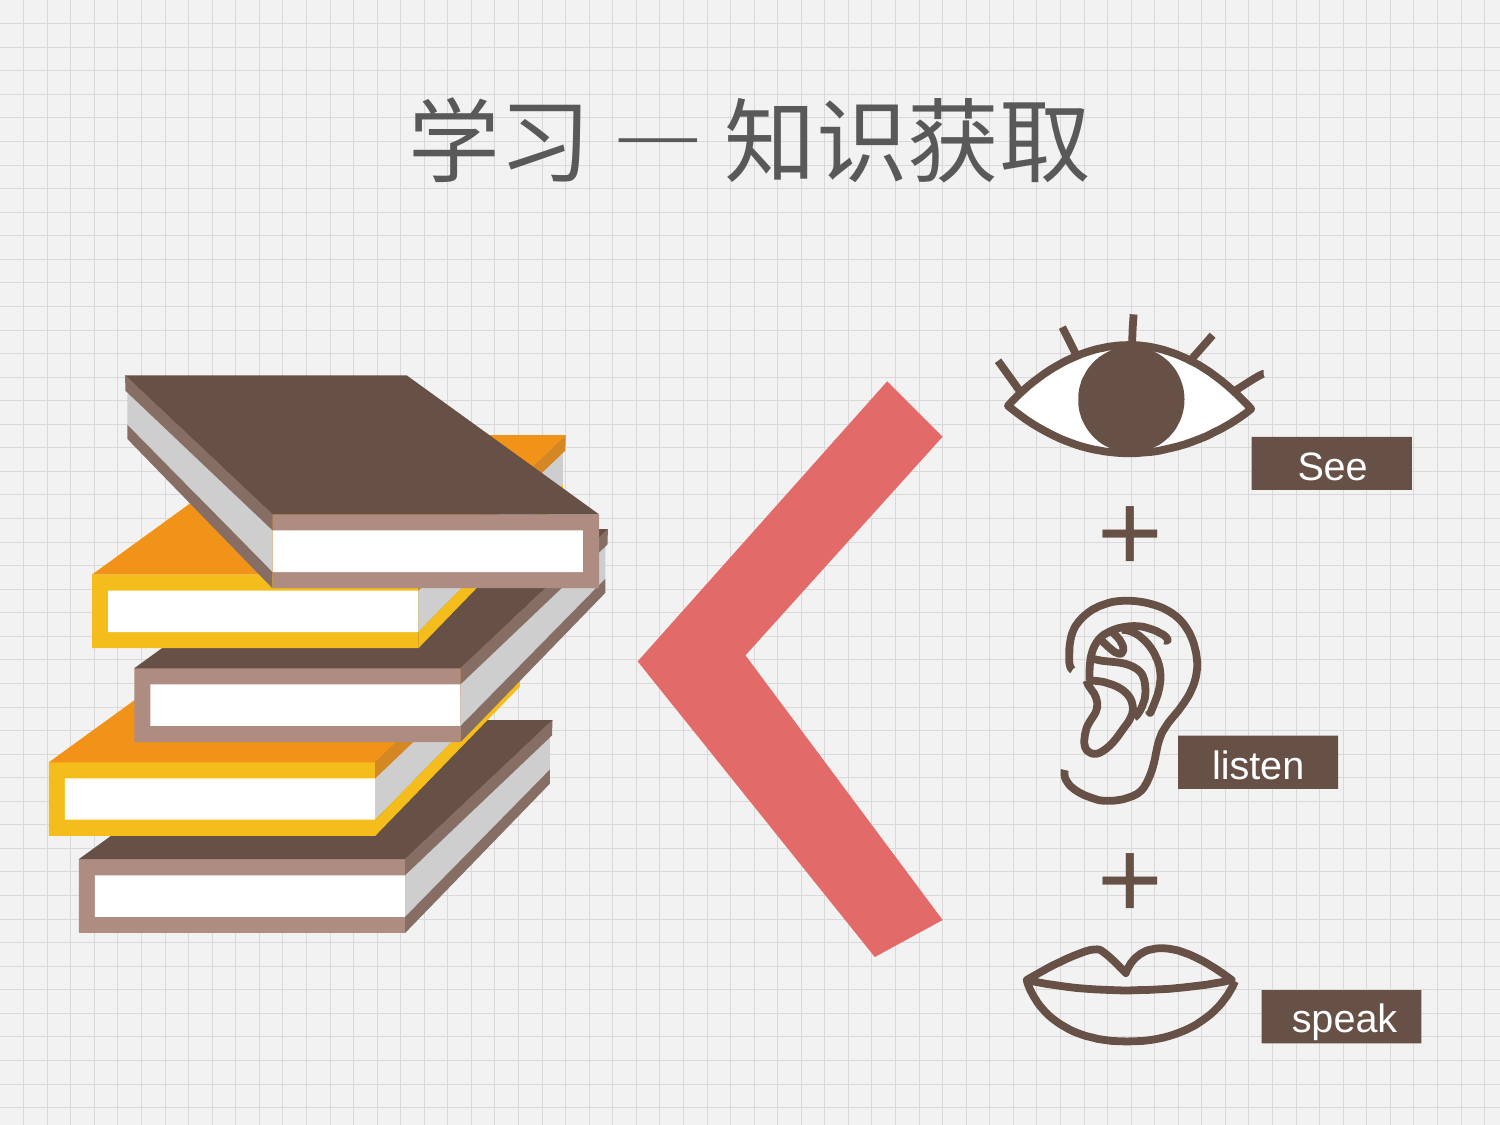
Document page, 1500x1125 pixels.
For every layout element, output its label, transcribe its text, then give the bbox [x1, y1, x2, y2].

text_box [1203, 735, 1339, 789]
text_box See [1297, 440, 1369, 489]
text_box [1026, 948, 1236, 1042]
text_box [637, 381, 943, 958]
text_box + [1097, 808, 1164, 942]
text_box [1064, 600, 1198, 802]
text_box [1261, 990, 1422, 1044]
text_box speak [1291, 992, 1398, 1041]
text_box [48, 374, 609, 934]
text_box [997, 314, 1264, 454]
text_box + [1097, 462, 1164, 594]
text_box [1251, 436, 1412, 490]
text_box listen [1211, 739, 1305, 788]
title 学习 — 知识获取 [75, 45, 1425, 233]
